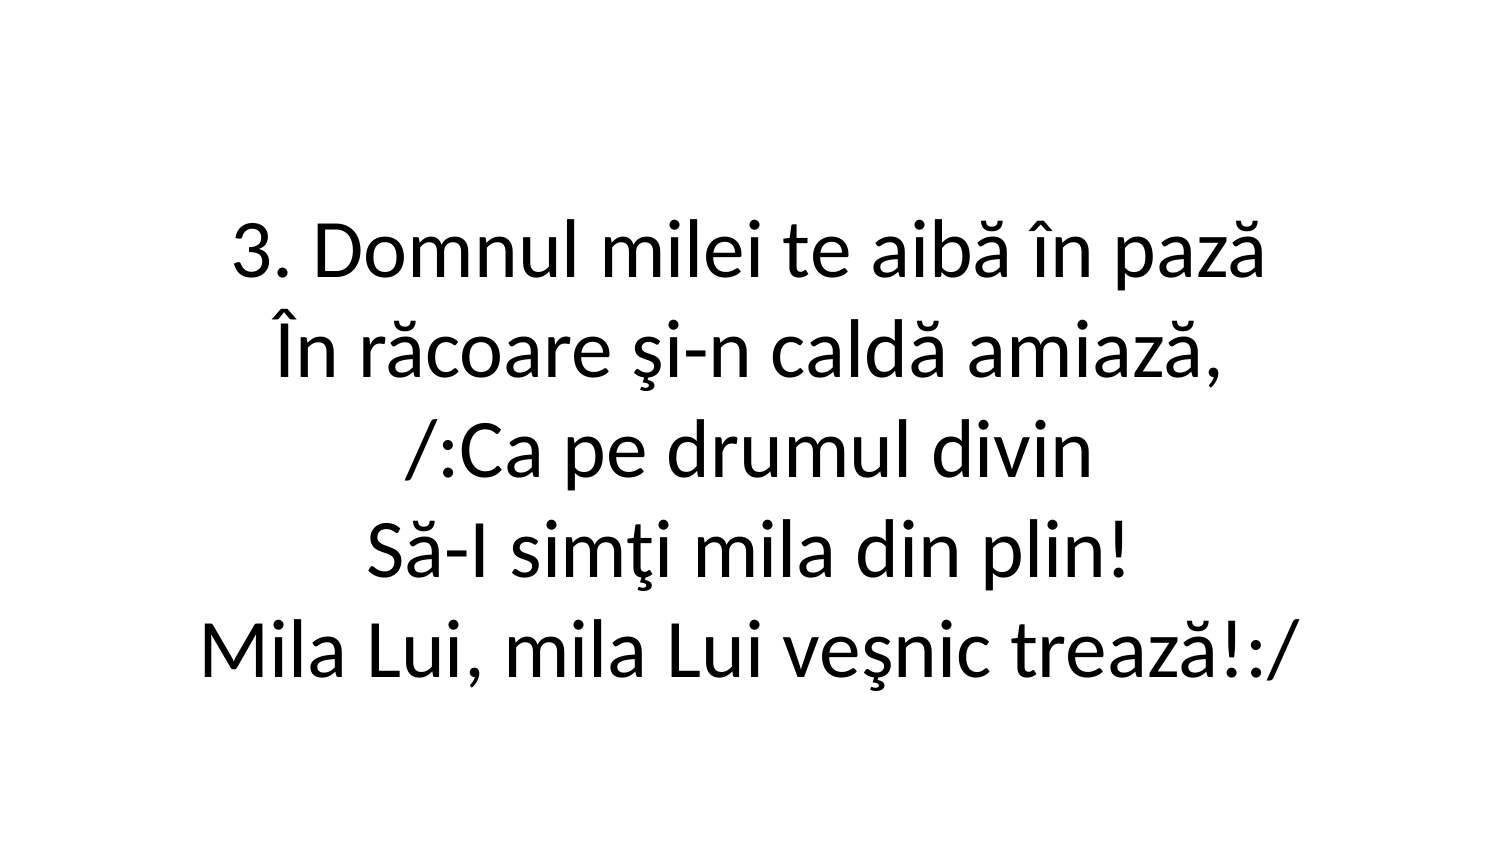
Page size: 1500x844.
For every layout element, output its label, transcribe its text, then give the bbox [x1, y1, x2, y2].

text_box 3. Domnul milei te aibă în pază În răcoare şi-n caldă amiază, /:Ca pe drumul divin Să-I simţi mila din plin! Mila Lui, mila Lui veşnic trează!:/ [183, 142, 1317, 702]
